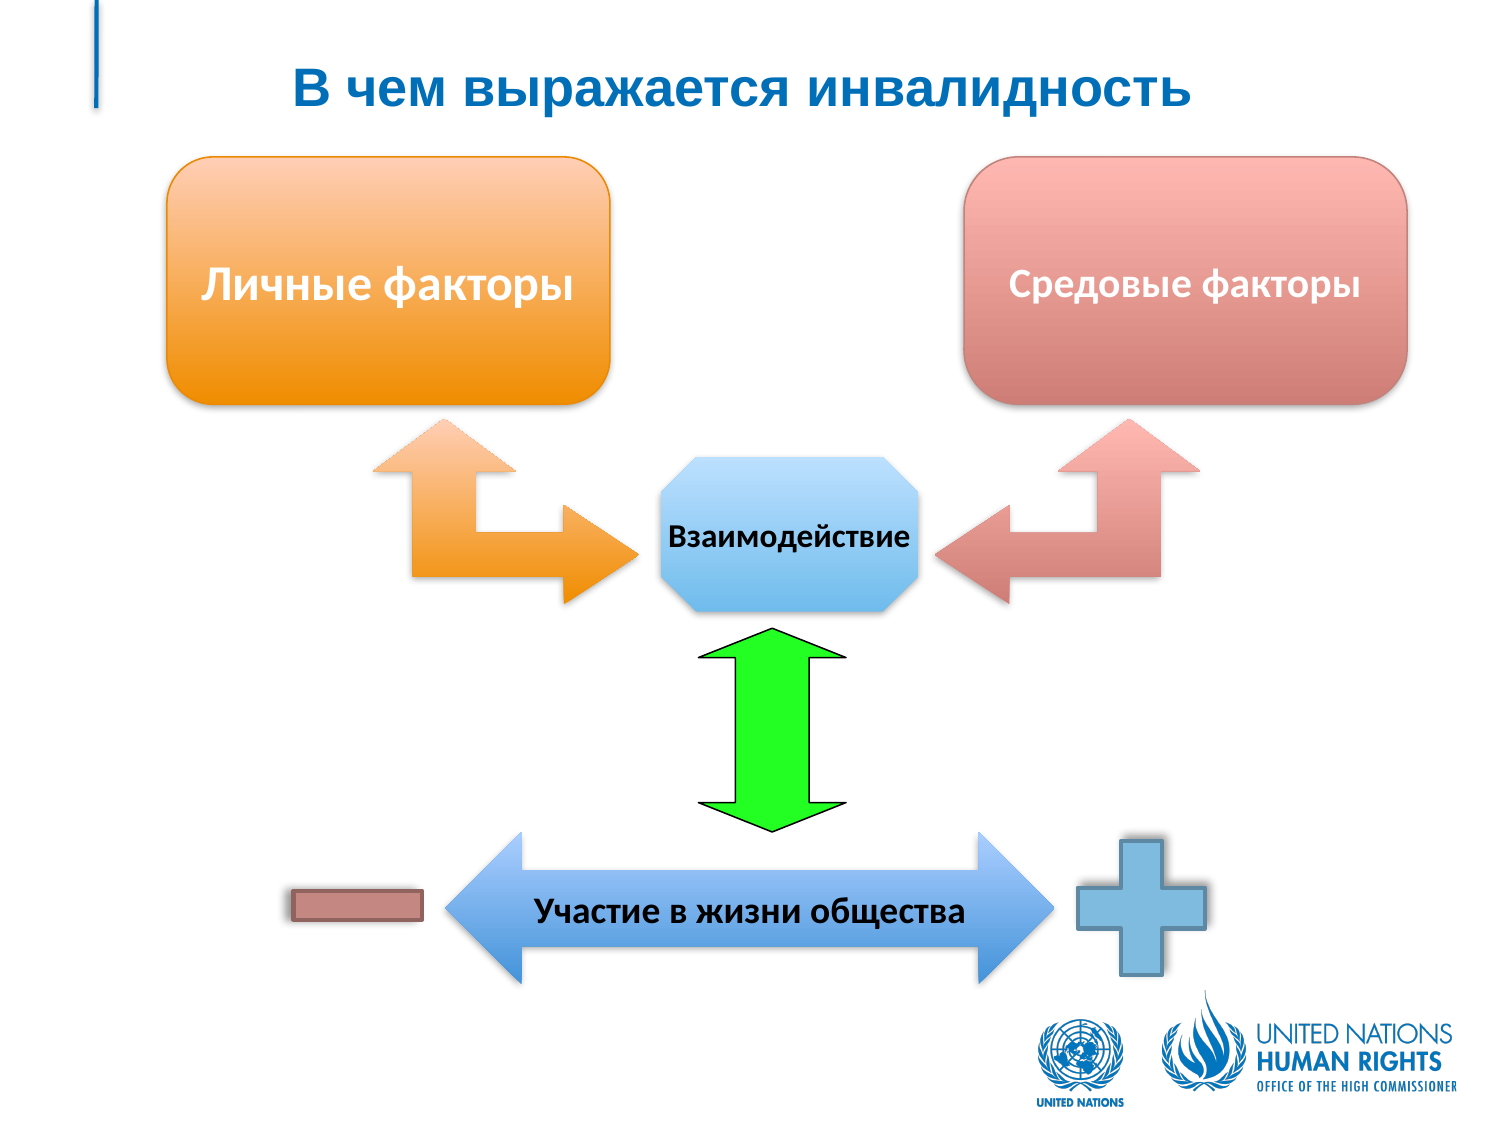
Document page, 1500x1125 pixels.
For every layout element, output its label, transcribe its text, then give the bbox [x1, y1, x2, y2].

text_box [291, 889, 424, 922]
text_box [1076, 840, 1207, 977]
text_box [166, 156, 1408, 833]
title В чем выражается инвалидность [50, 45, 1436, 160]
picture [1037, 990, 1457, 1107]
text_box Участие в жизни общества [445, 840, 1055, 985]
